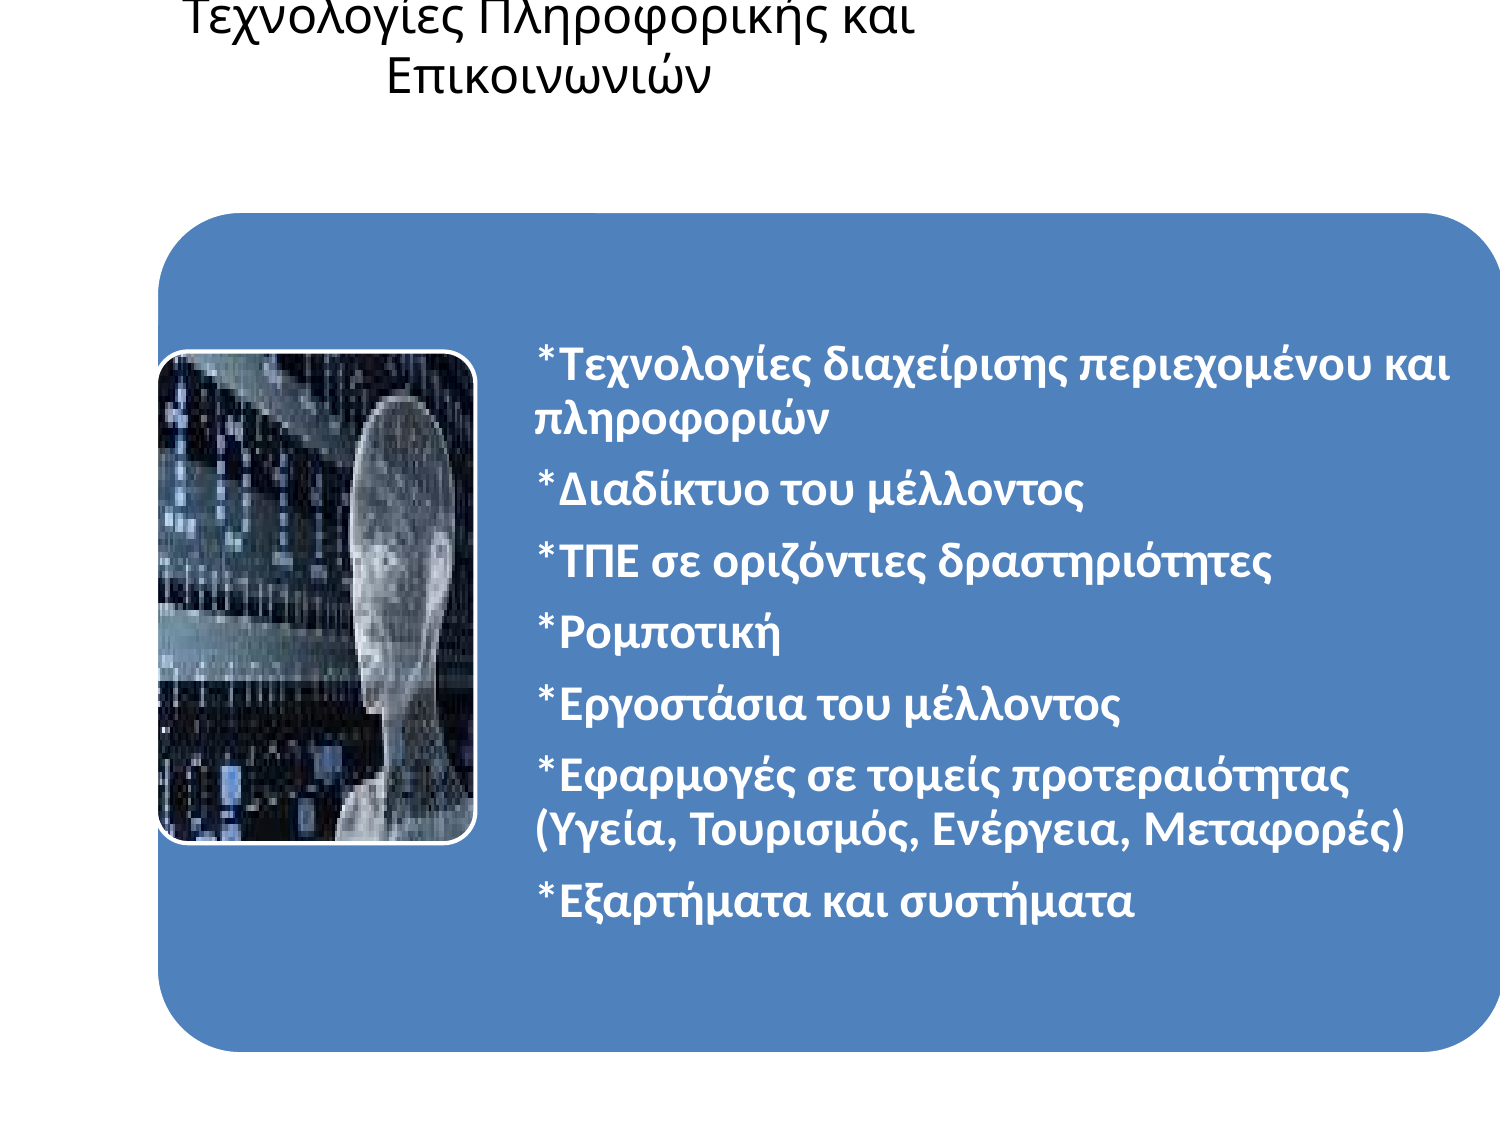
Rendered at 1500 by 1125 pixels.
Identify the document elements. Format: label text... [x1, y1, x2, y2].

title Τεχνολογίες Πληροφορικής και Επικοινωνιών [0, 30, 1099, 117]
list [155, 210, 1500, 1055]
